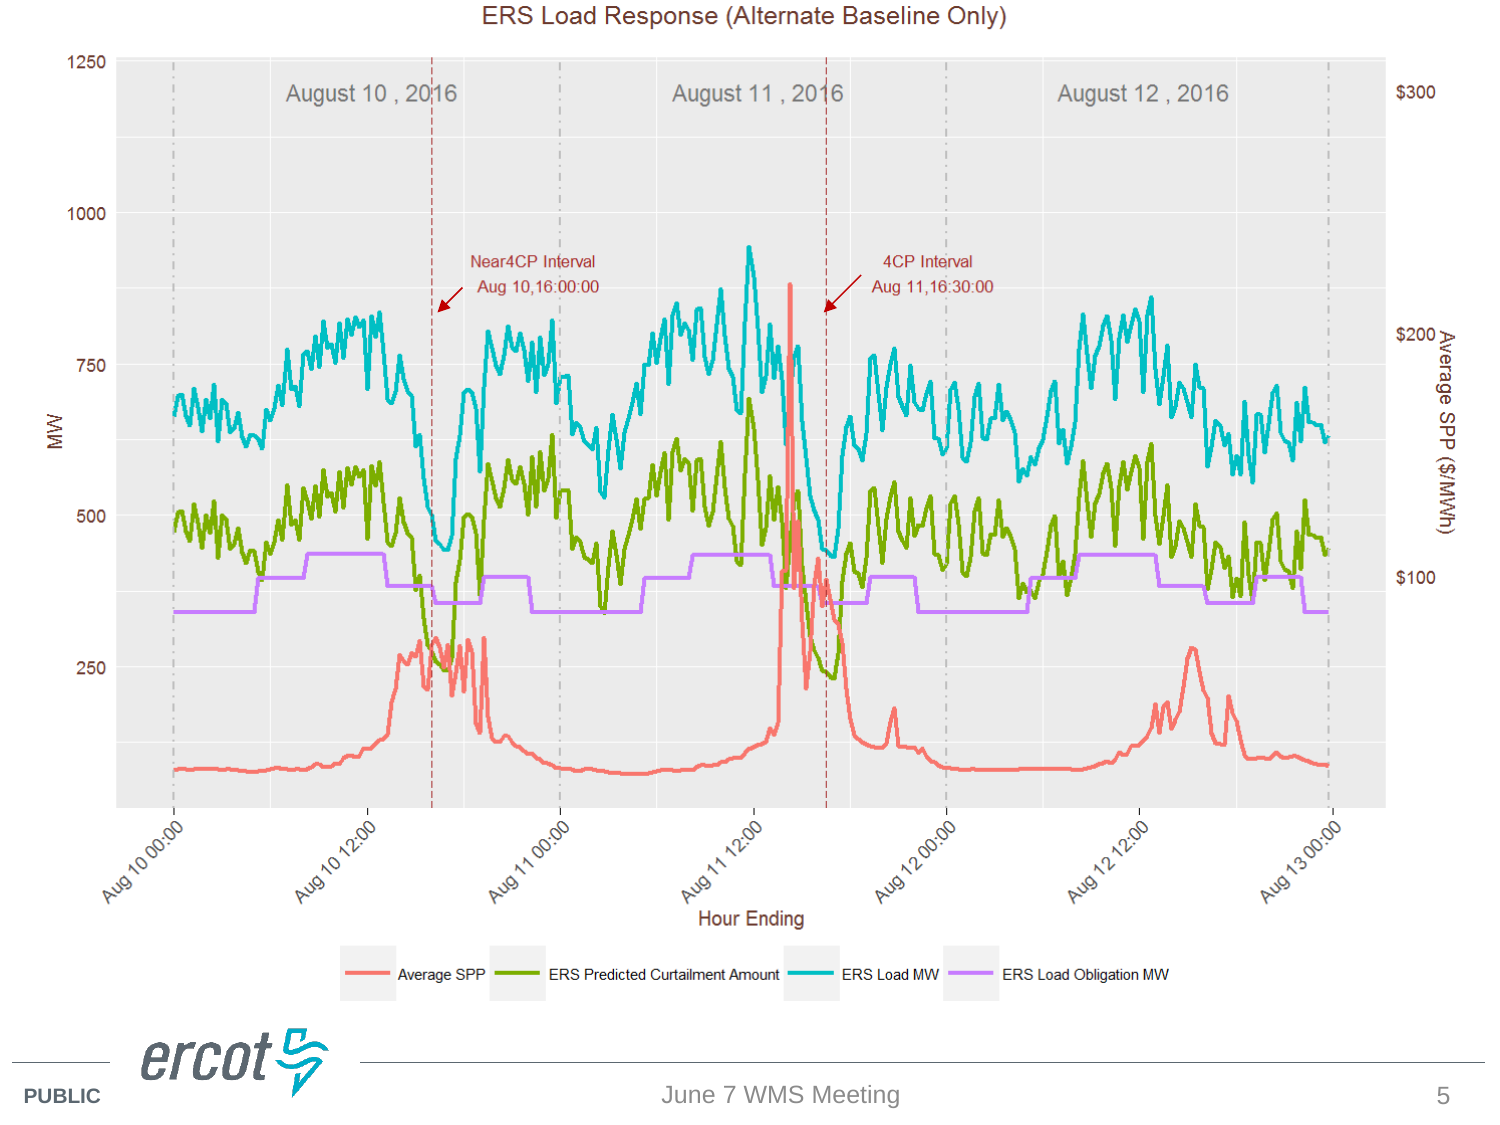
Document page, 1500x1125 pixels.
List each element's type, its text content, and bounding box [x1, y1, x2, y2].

slide_number 5 [1400, 1076, 1488, 1113]
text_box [437, 287, 463, 313]
picture [137, 1024, 332, 1100]
footer June 7 WMS Meeting [450, 1074, 1113, 1113]
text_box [823, 274, 862, 313]
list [39, 0, 1461, 1013]
